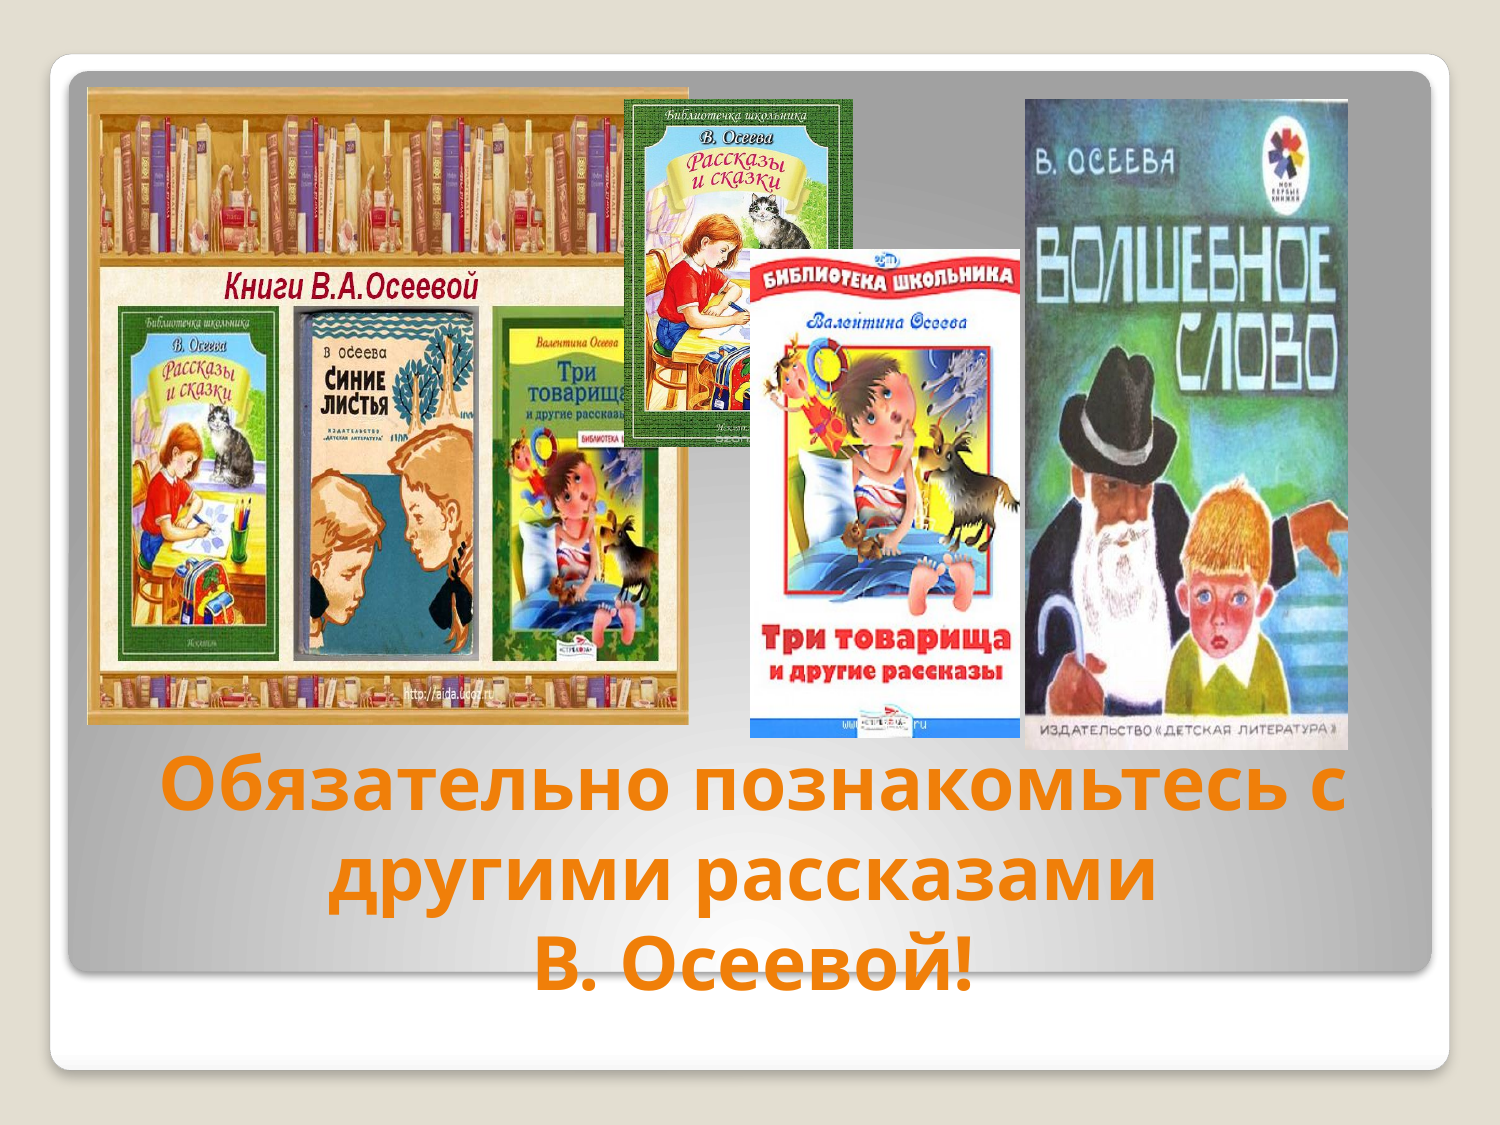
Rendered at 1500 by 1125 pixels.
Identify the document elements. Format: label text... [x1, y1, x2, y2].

picture [1024, 99, 1348, 751]
picture [624, 99, 1021, 738]
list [87, 87, 689, 726]
title Обязательно познакомьтесь с другими рассказами В. Осеевой! [82, 725, 1425, 1013]
